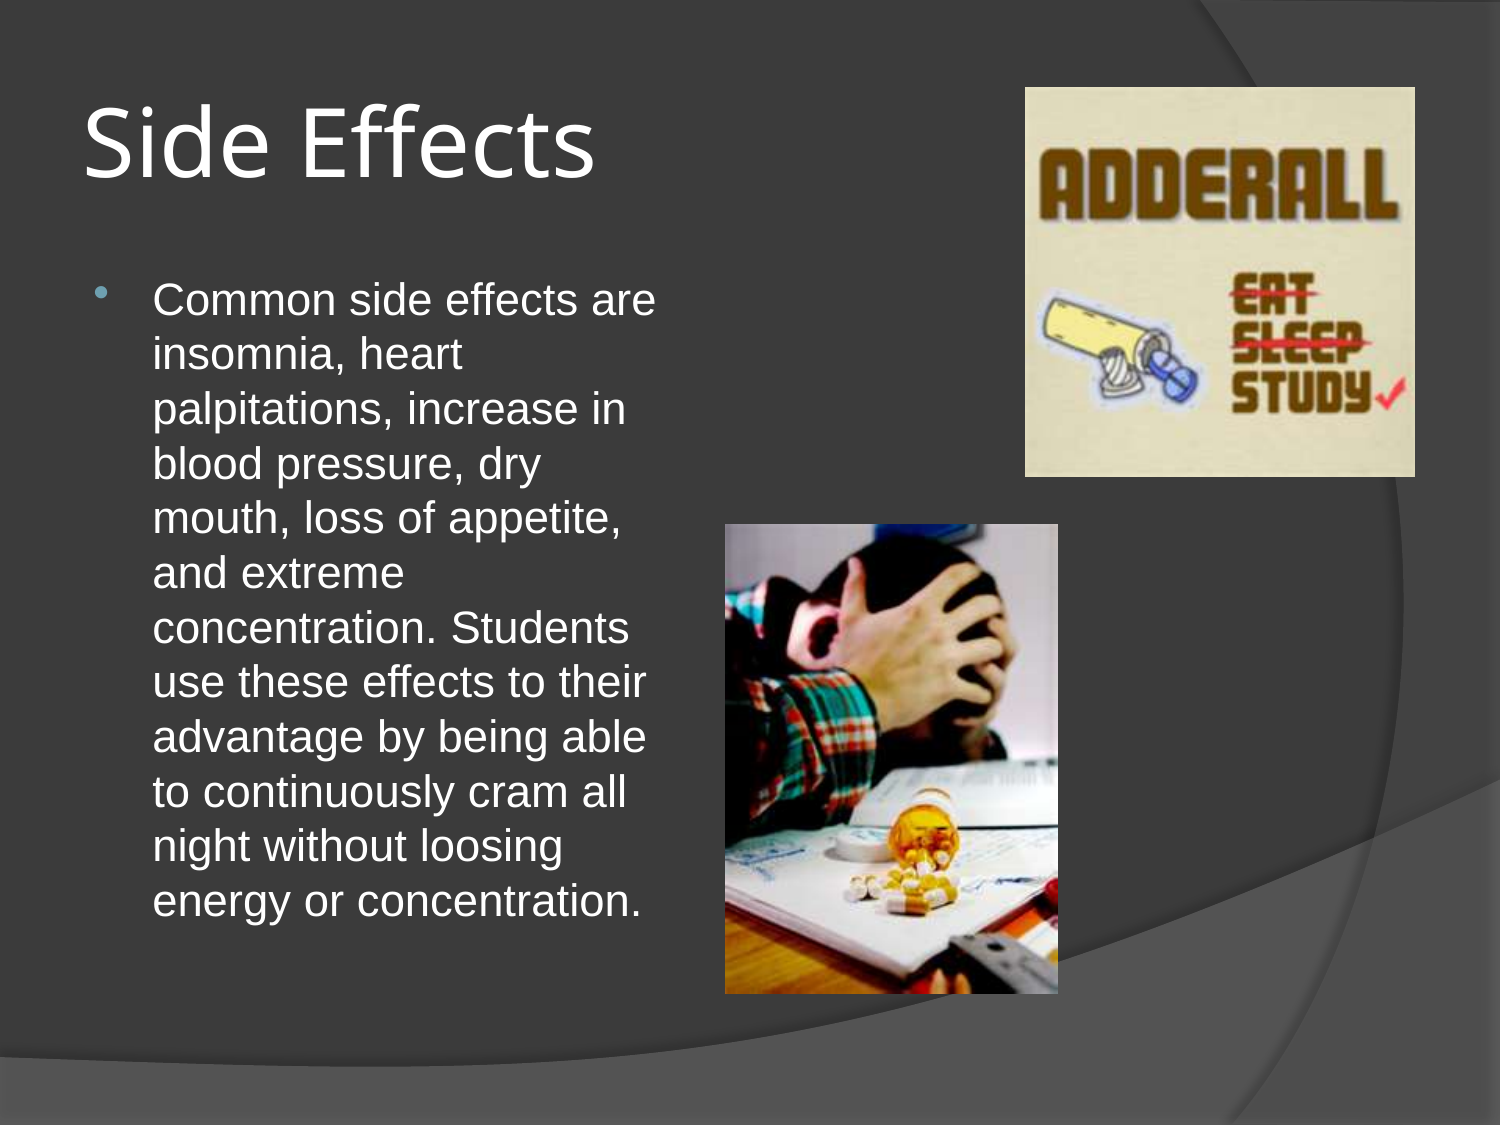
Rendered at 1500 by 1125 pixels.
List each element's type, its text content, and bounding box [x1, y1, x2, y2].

list Common side effects are insomnia, heart palpitations, increase in blood pressure, dry mouth, loss of appetite, and extreme concentration. Students use these effects to their advantage by being able to continuously cram all night without loosing energy or concentration. [75, 262, 675, 1005]
picture [1024, 87, 1415, 477]
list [724, 524, 1059, 994]
title Side Effects [75, 45, 1300, 233]
